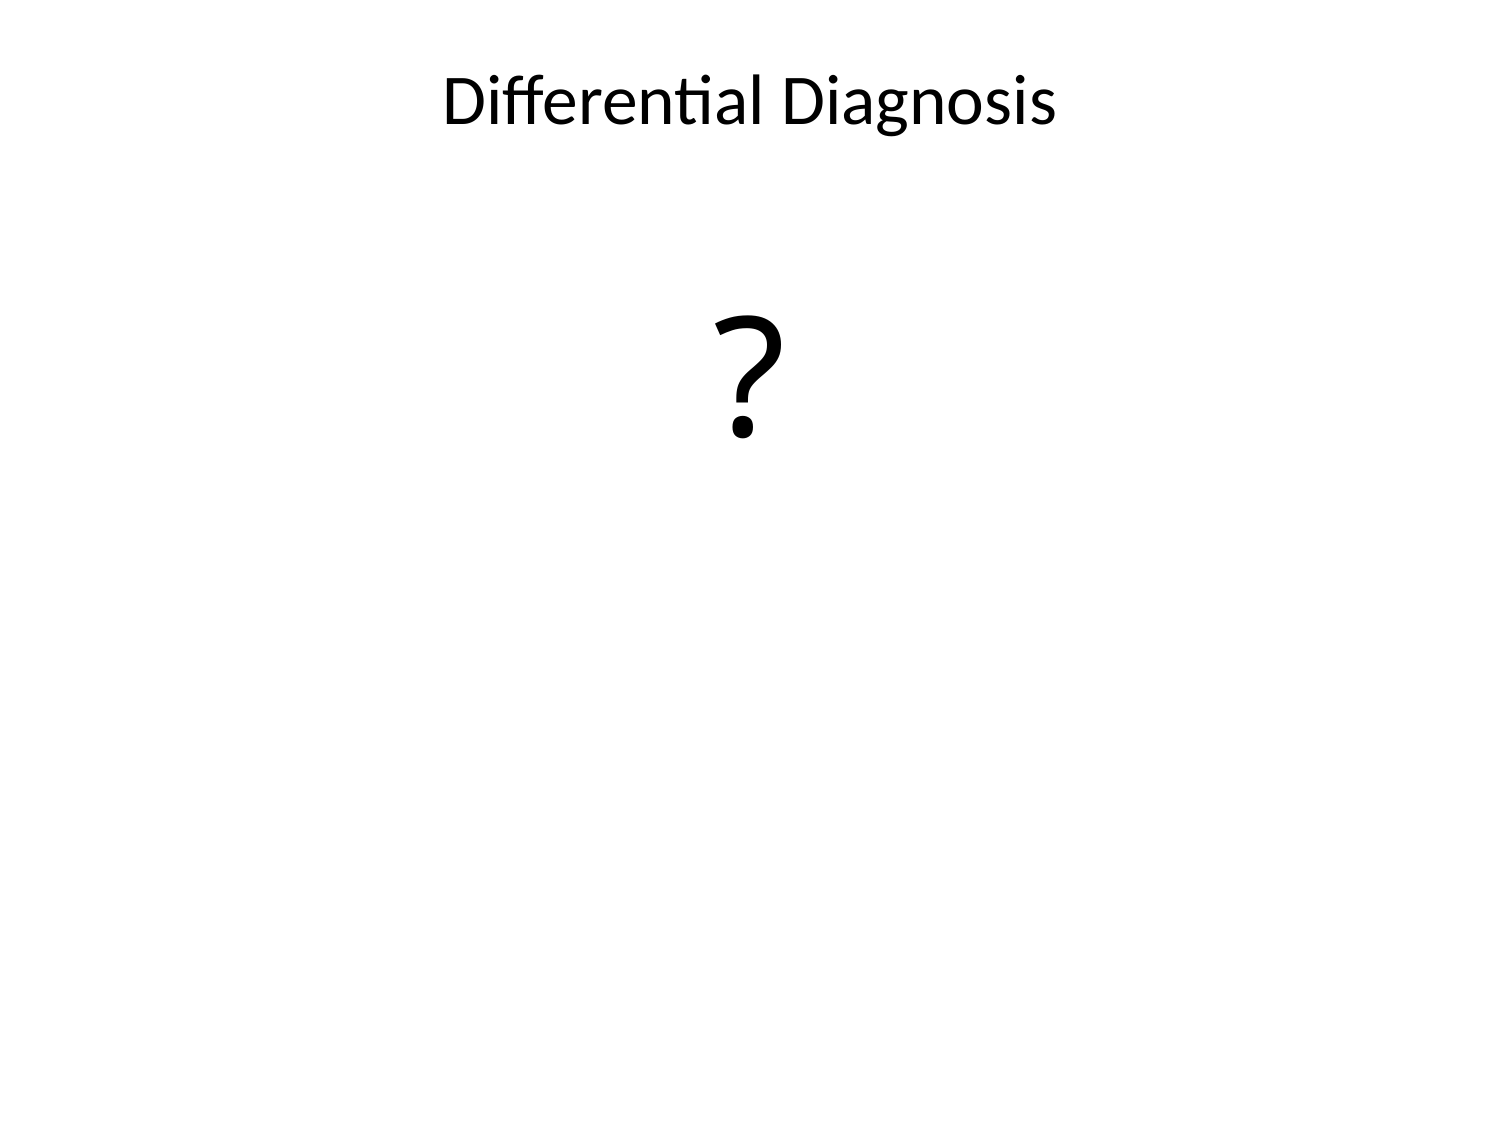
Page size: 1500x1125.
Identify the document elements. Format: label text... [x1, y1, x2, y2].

title Differential Diagnosis [75, 45, 1425, 233]
list ? [75, 262, 1425, 1005]
